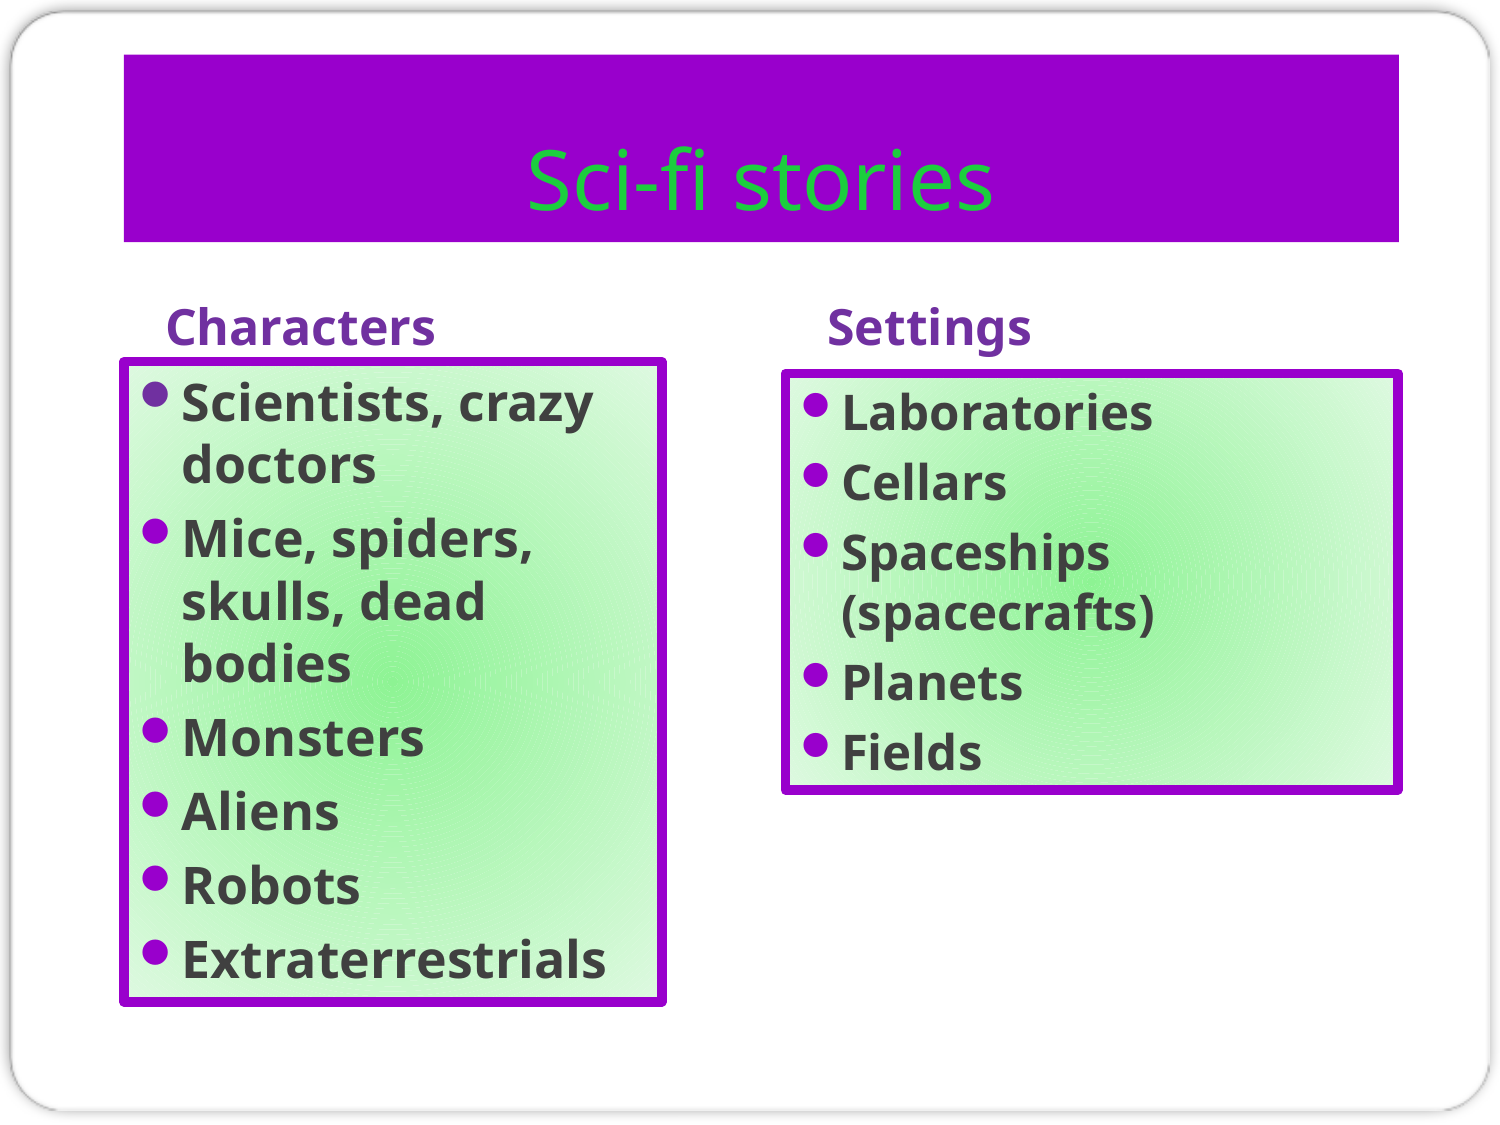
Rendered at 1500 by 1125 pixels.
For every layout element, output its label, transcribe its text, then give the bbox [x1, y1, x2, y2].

list Settings [811, 236, 1426, 364]
list Characters [149, 236, 763, 364]
list Scientists, crazy doctors Mice, spiders, skulls, dead bodies Monsters Aliens Robots Extraterrestrials [123, 361, 662, 1002]
title Sci-fi stories [123, 54, 1399, 243]
list Laboratories Cellars Spaceships (spacecrafts) Planets Fields [785, 373, 1398, 790]
